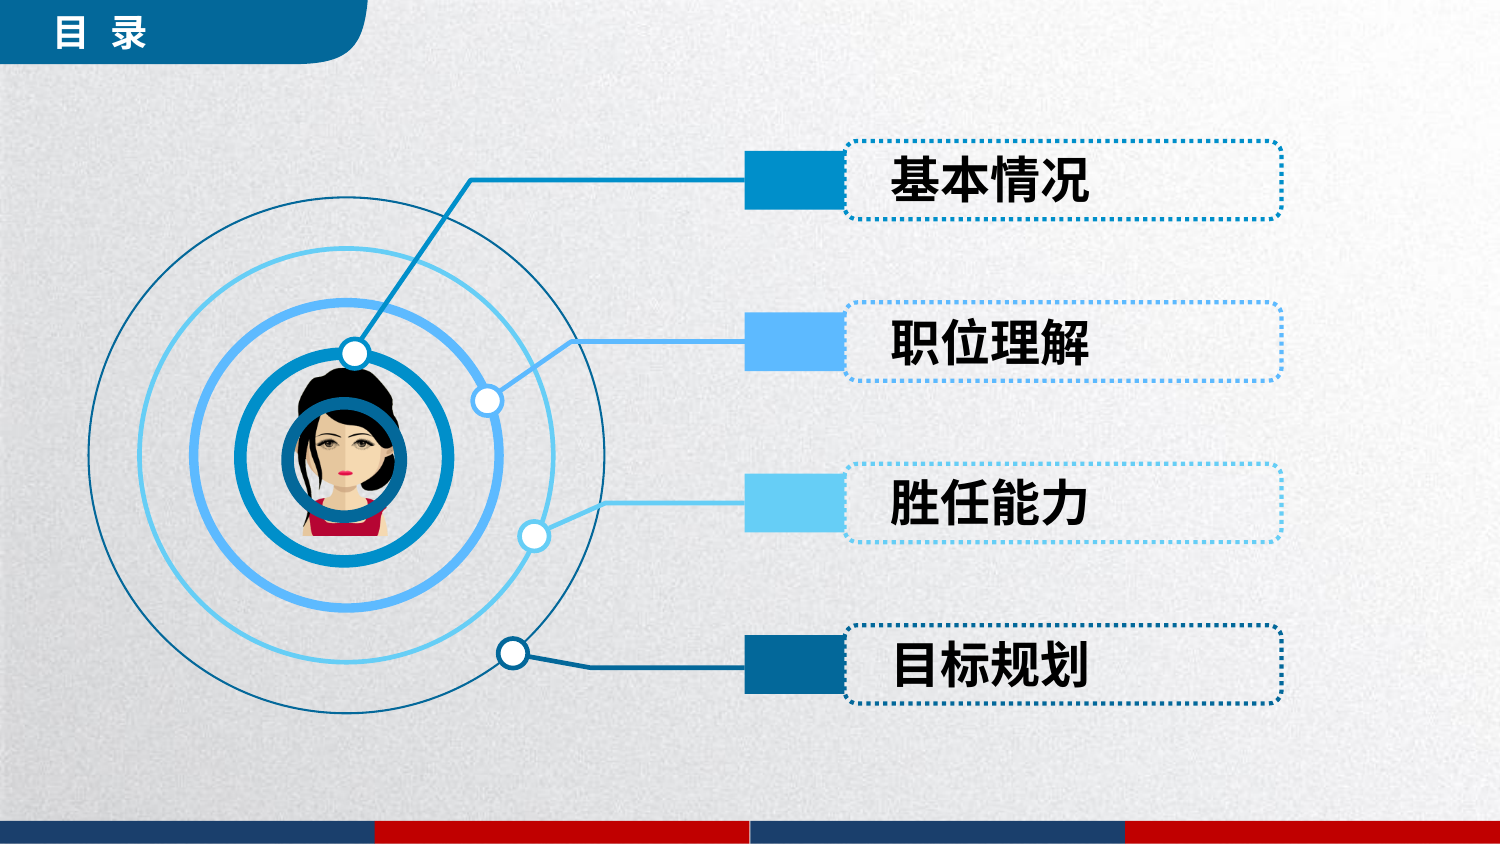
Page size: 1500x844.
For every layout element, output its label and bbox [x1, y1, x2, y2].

text_box [549, 503, 739, 529]
text_box [744, 624, 1282, 704]
text_box [359, 180, 739, 342]
text_box [527, 656, 739, 668]
text_box [86, 195, 607, 716]
text_box [438, 408, 451, 507]
text_box [744, 140, 1282, 220]
picture [0, 0, 1500, 820]
text_box [300, 351, 341, 361]
text_box [519, 521, 550, 551]
text_box [282, 544, 406, 564]
text_box [744, 302, 1282, 381]
text_box [137, 246, 556, 665]
text_box [744, 463, 1282, 543]
text_box [191, 300, 502, 611]
text_box [472, 385, 503, 416]
text_box [368, 354, 388, 361]
text_box [238, 400, 255, 515]
text_box [498, 341, 739, 393]
text_box [0, 0, 368, 65]
text_box [339, 338, 370, 361]
text_box [498, 638, 528, 669]
